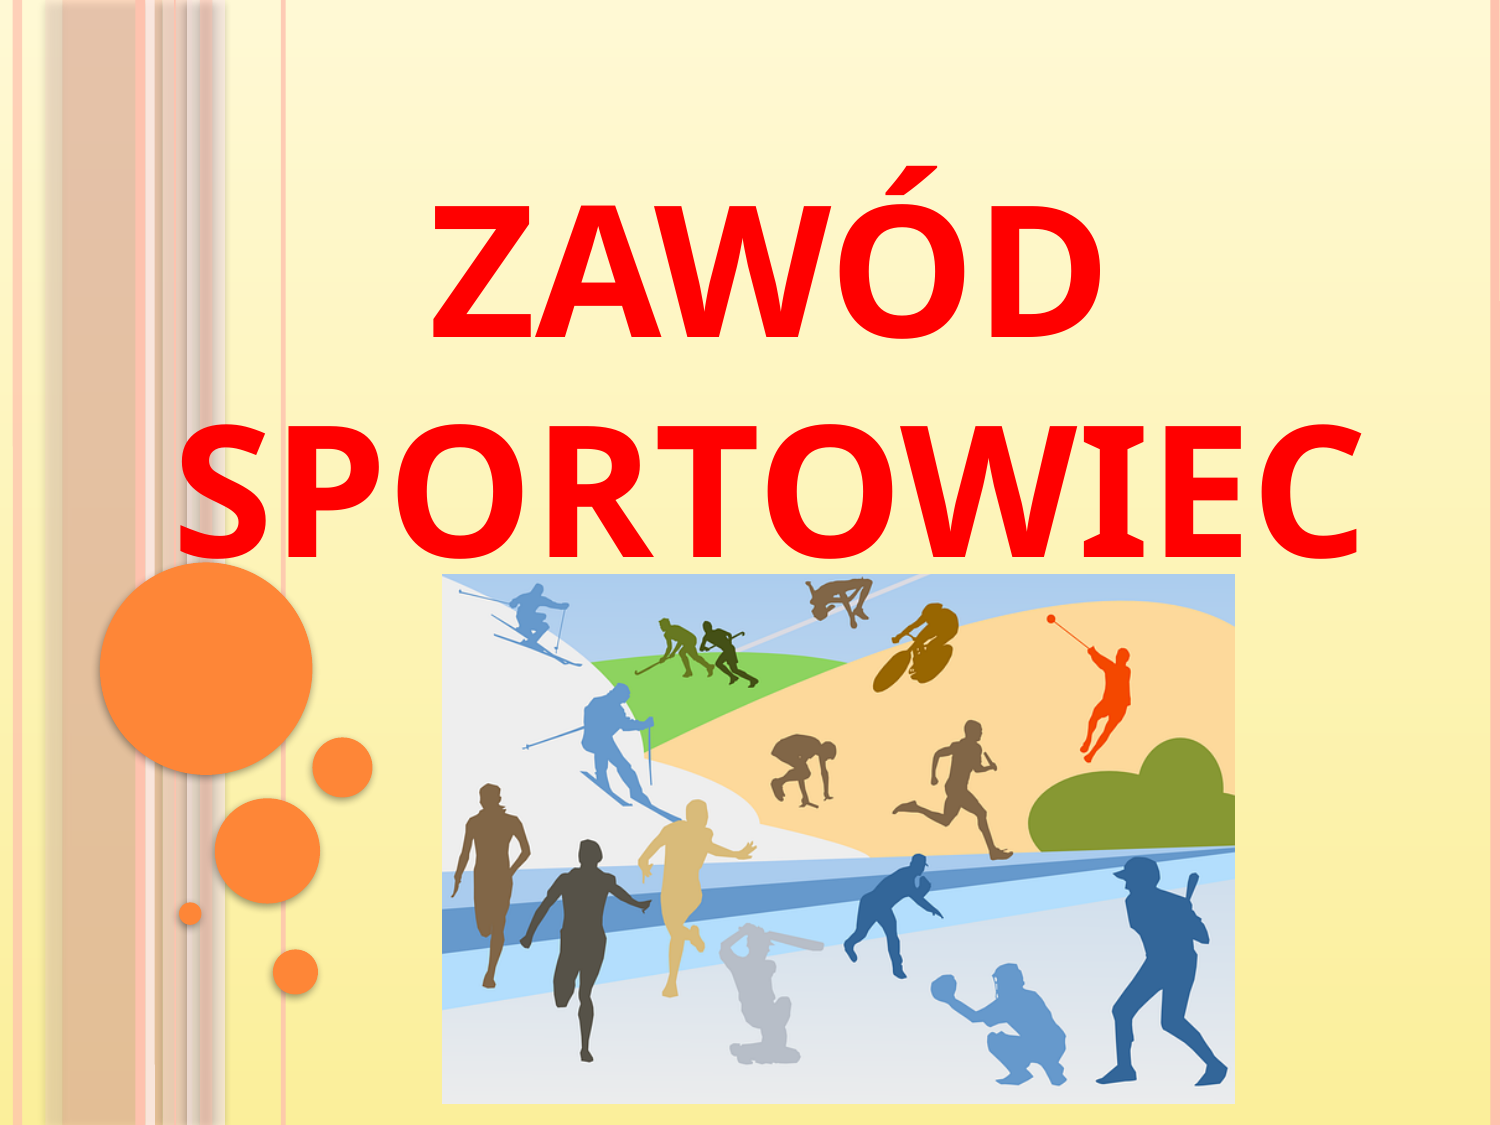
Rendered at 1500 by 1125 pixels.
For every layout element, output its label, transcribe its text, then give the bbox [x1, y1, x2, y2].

picture [442, 573, 1235, 1104]
title ZAWÓD SPORTOWIEC [41, 290, 1500, 602]
